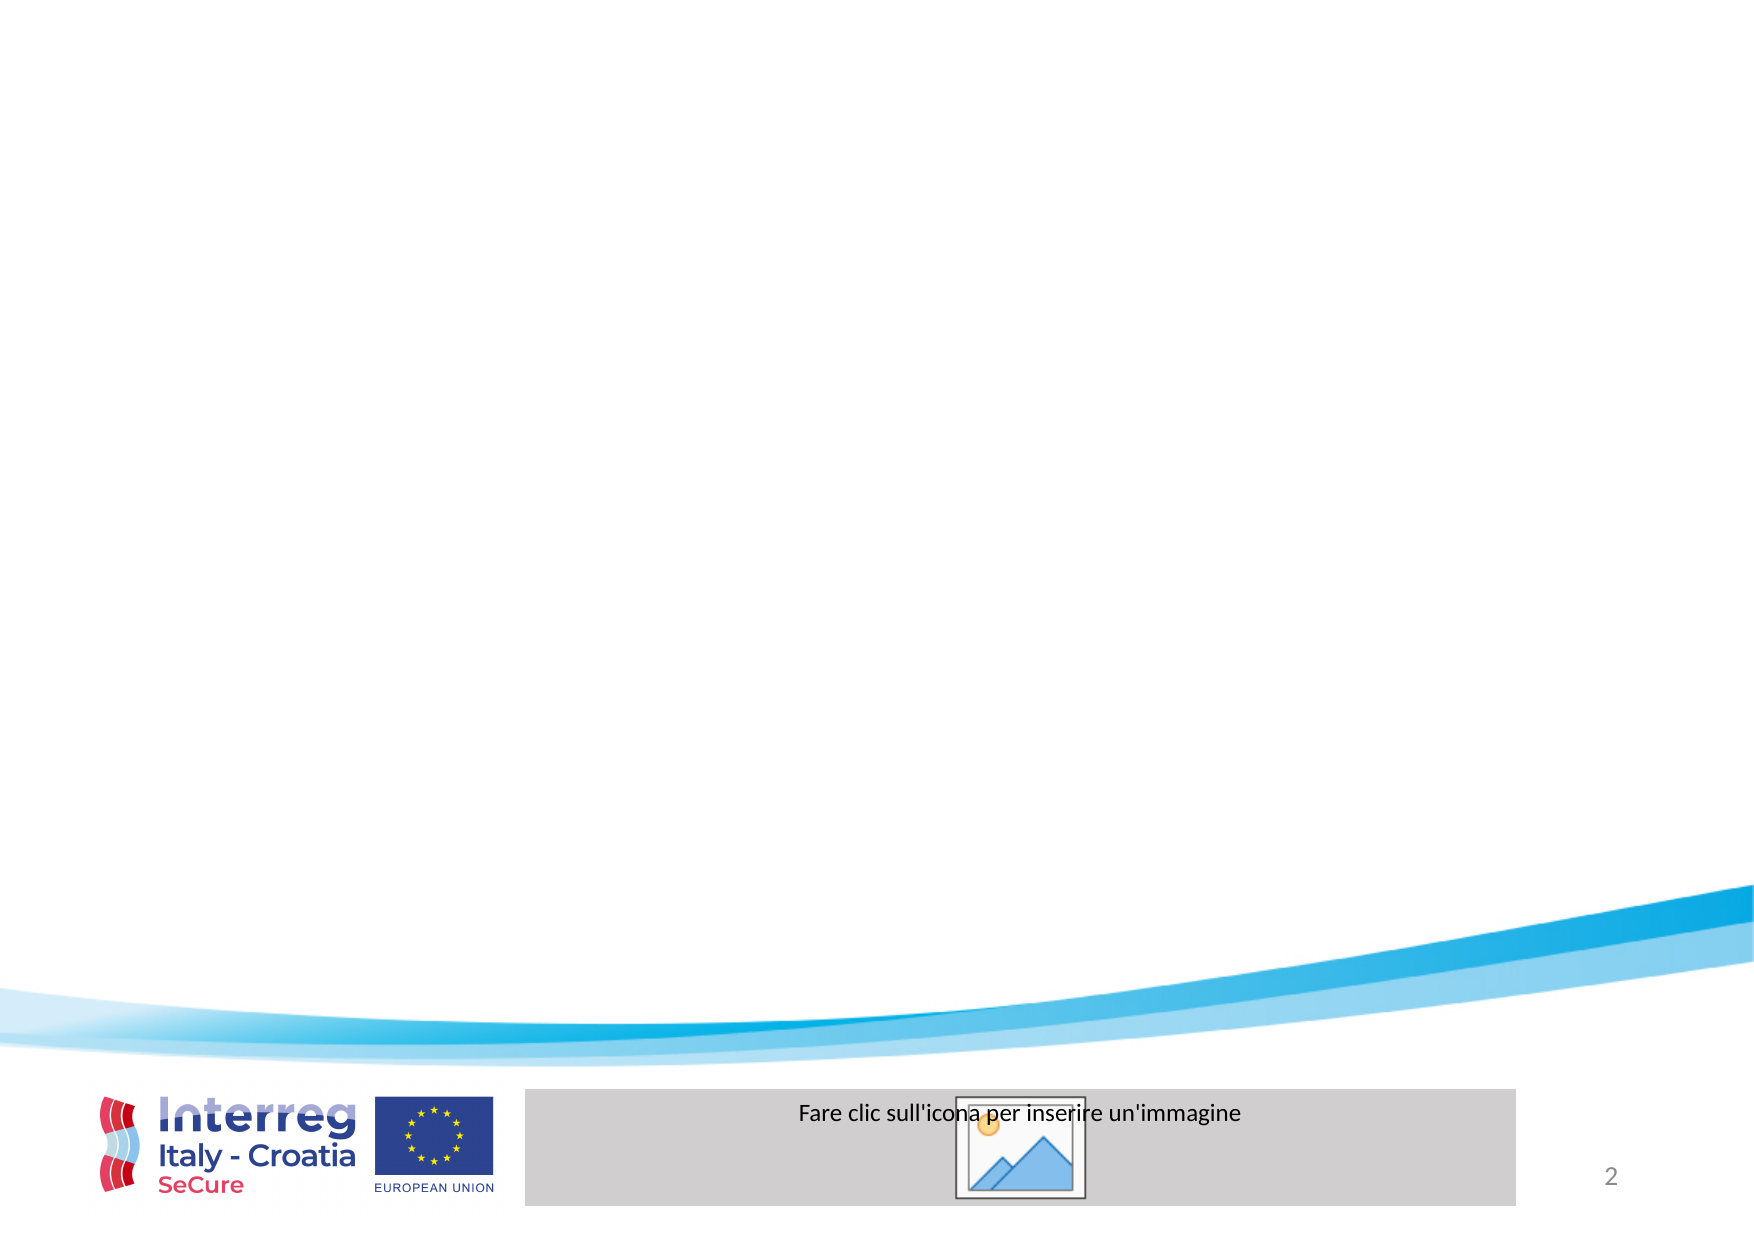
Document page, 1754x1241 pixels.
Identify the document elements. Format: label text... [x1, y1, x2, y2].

slide_number 2 [1521, 1132, 1634, 1216]
picture [0, 884, 1754, 1218]
